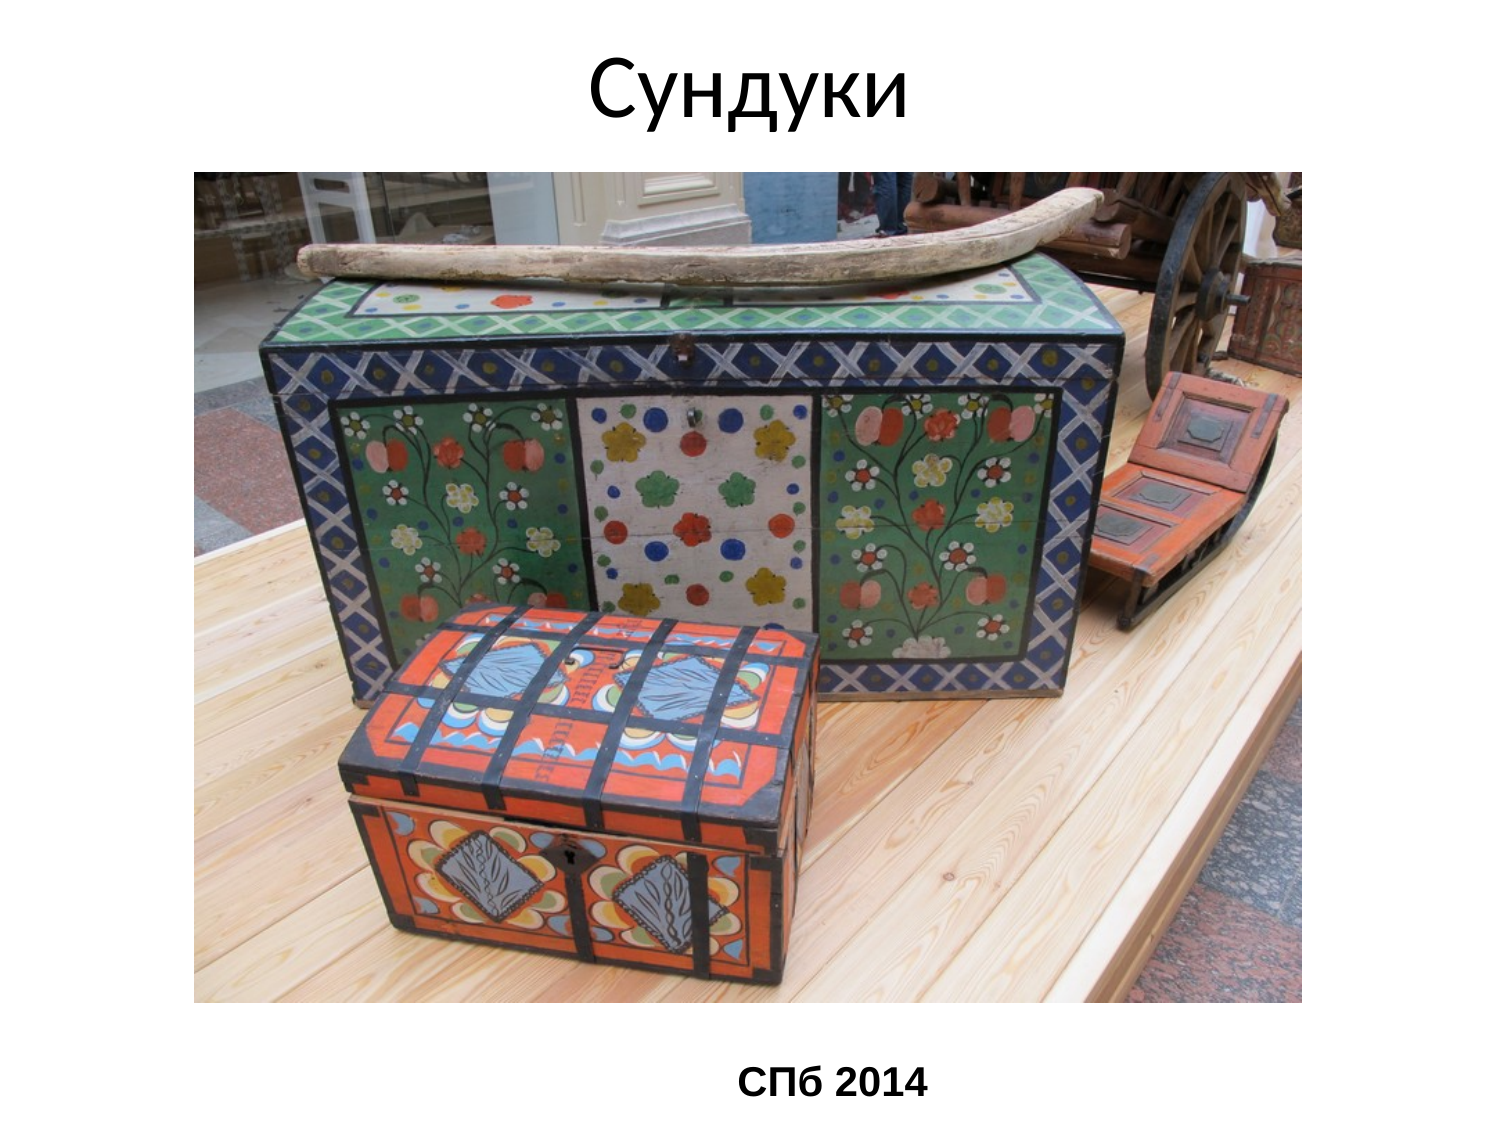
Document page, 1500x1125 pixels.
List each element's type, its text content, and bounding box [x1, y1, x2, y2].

title Сундуки [75, 0, 1425, 161]
text_box СПб 2014 [677, 1033, 988, 1125]
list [194, 172, 1302, 1004]
